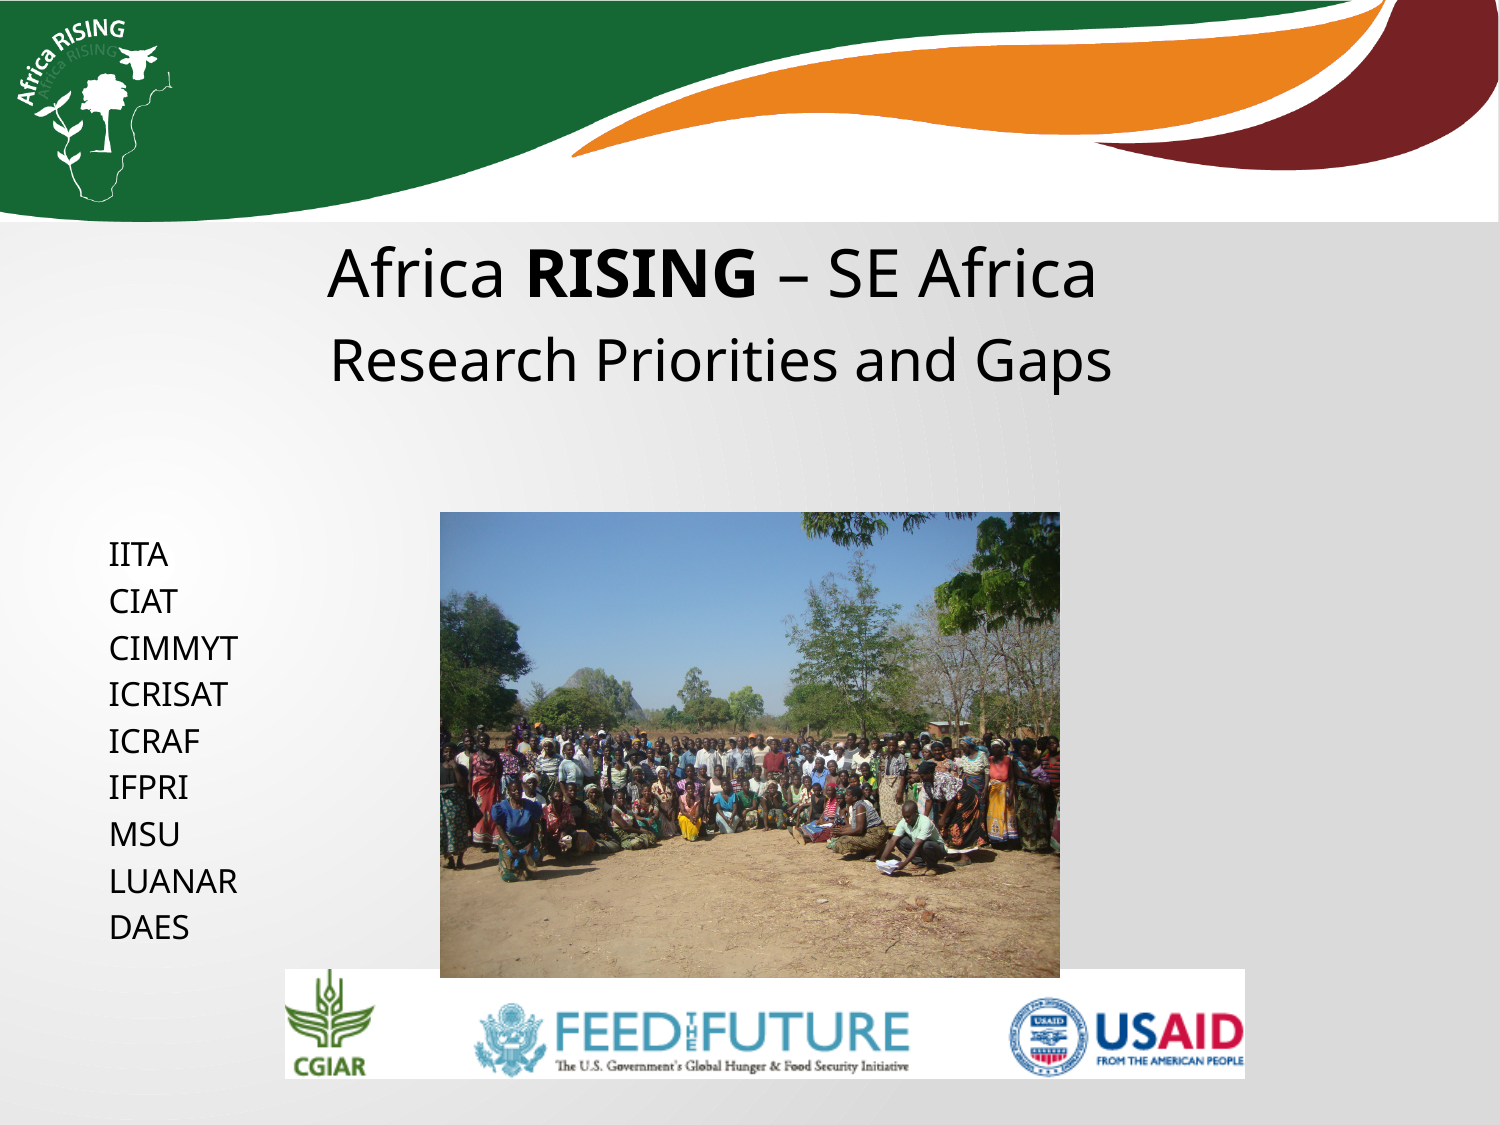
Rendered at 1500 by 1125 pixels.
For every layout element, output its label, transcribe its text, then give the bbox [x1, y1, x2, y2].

list Africa RISING – SE Africa Research Priorities and Gaps [50, 223, 1375, 474]
list IITA CIAT CIMMYT ICRISAT ICRAF IFPRI MSU LUANAR DAES [75, 526, 436, 902]
picture [0, 0, 1499, 222]
picture [285, 511, 1245, 1079]
